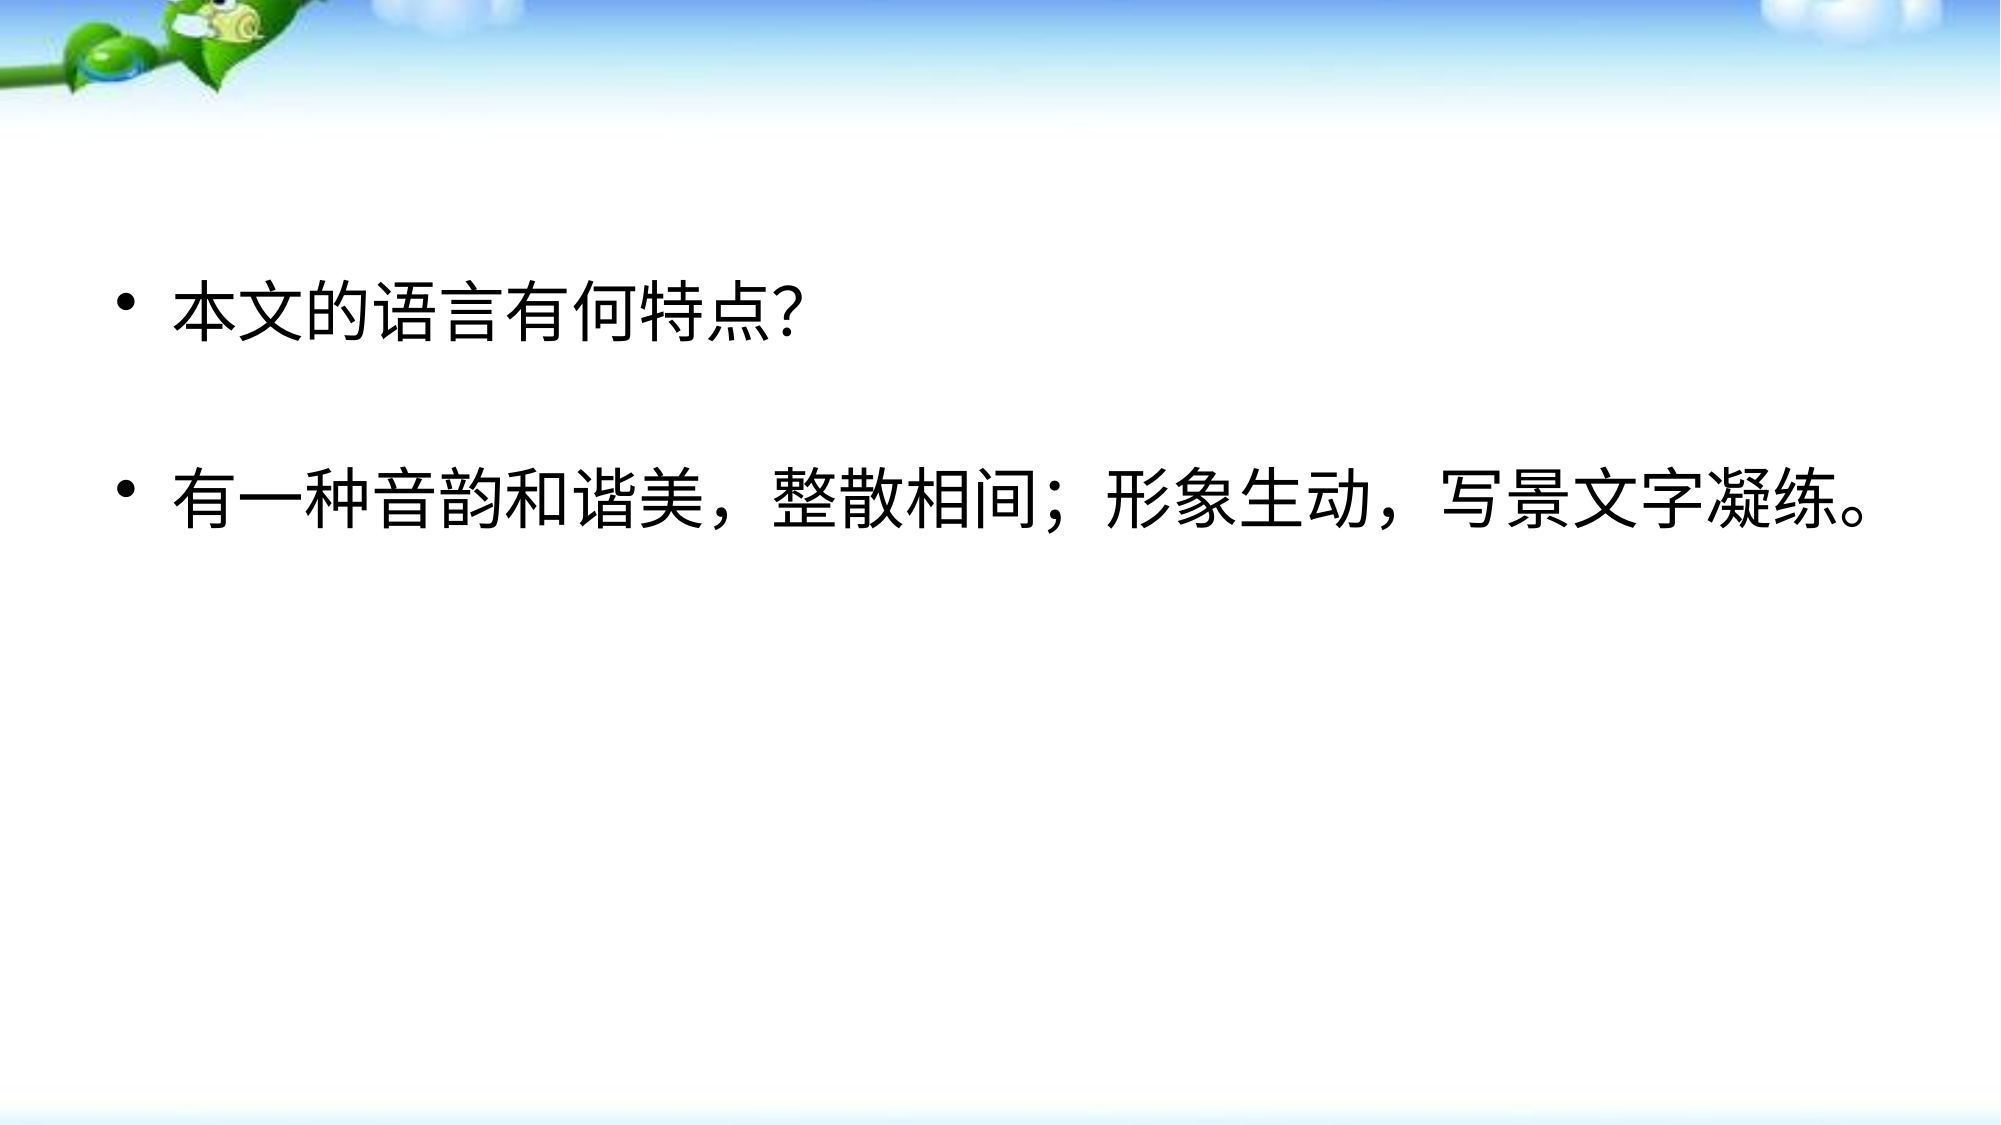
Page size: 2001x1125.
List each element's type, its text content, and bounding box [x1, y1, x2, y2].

picture [0, 0, 2001, 1125]
list 本文的语言有何特点？ 有一种音韵和谐美，整散相间；形象生动，写景文字凝练。 [99, 262, 1900, 1005]
